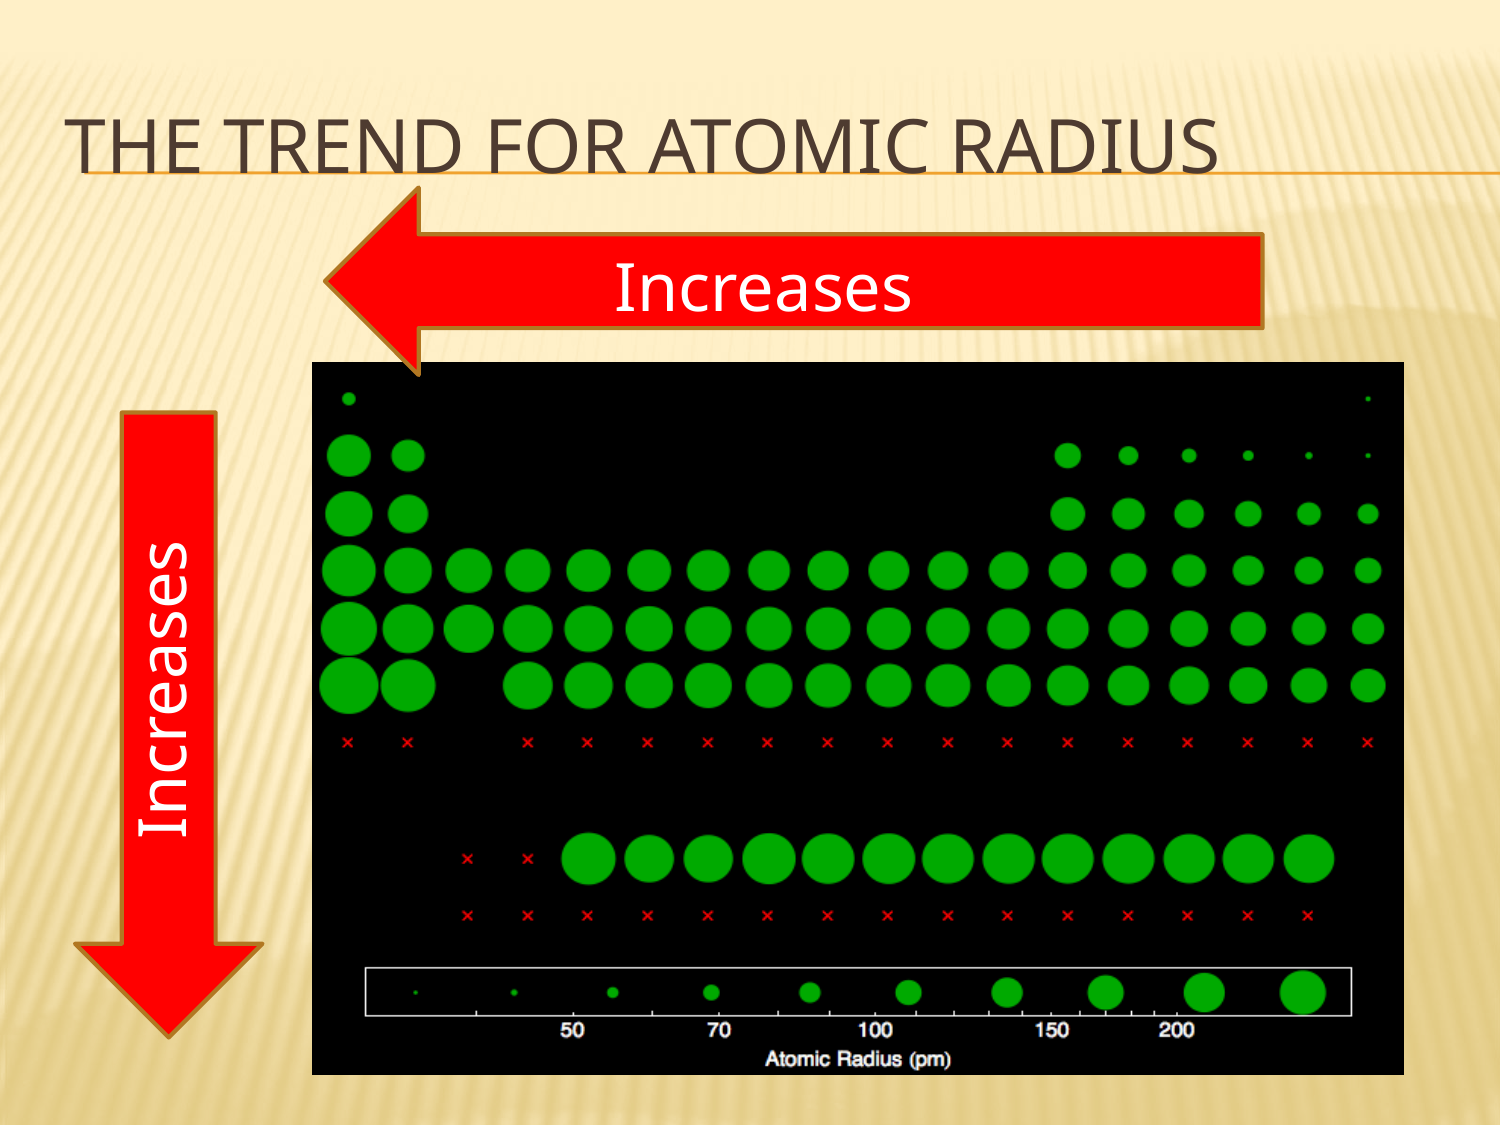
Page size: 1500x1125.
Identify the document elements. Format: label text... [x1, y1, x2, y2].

title The Trend for atomic radius [50, 75, 1475, 213]
text_box Increases [600, 237, 950, 333]
text_box [73, 410, 265, 1040]
text_box Increases [112, 487, 208, 854]
text_box [322, 185, 1265, 360]
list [312, 362, 1404, 1076]
